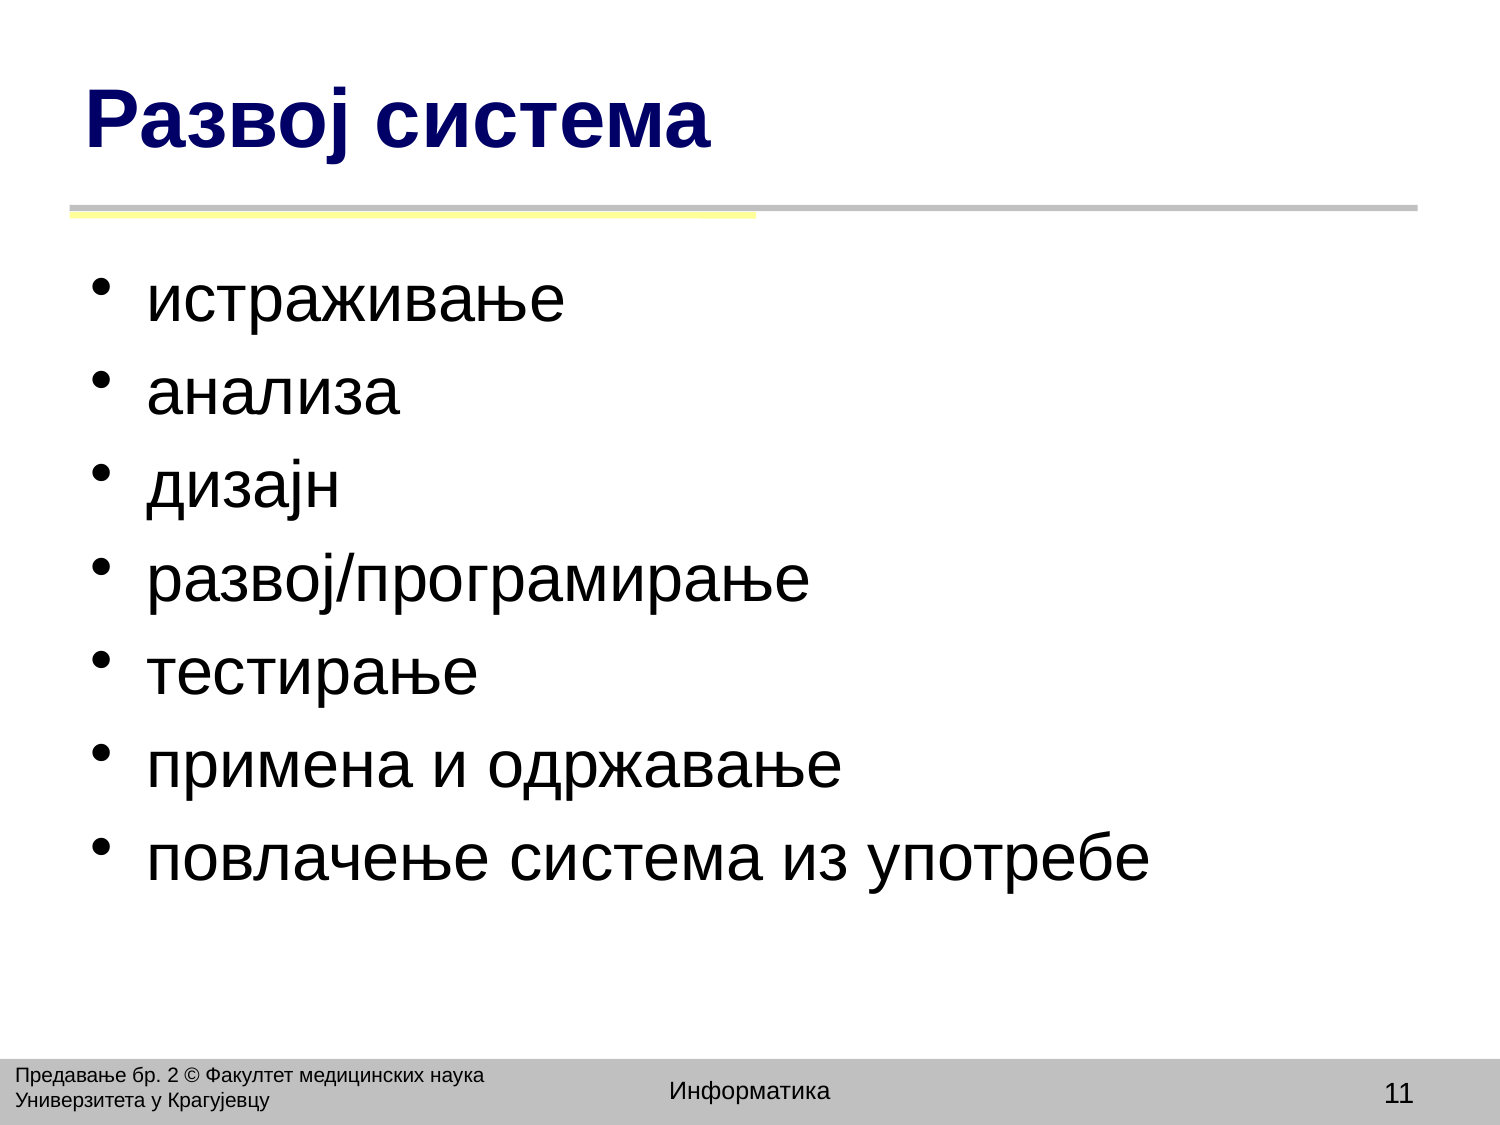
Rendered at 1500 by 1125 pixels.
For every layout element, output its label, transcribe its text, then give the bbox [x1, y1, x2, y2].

footer Информатика [512, 1066, 988, 1125]
title Развој система [69, 19, 1426, 208]
slide_number Предавање бр. 2 © Факултет медицинских наука Универзитета у Крагујевцу [0, 1053, 607, 1108]
list истраживање анализа дизајн развој/програмирање тестирање примена и одржавање повлачење система из употребе [74, 246, 1426, 1023]
slide_number 11 [1079, 1066, 1430, 1125]
